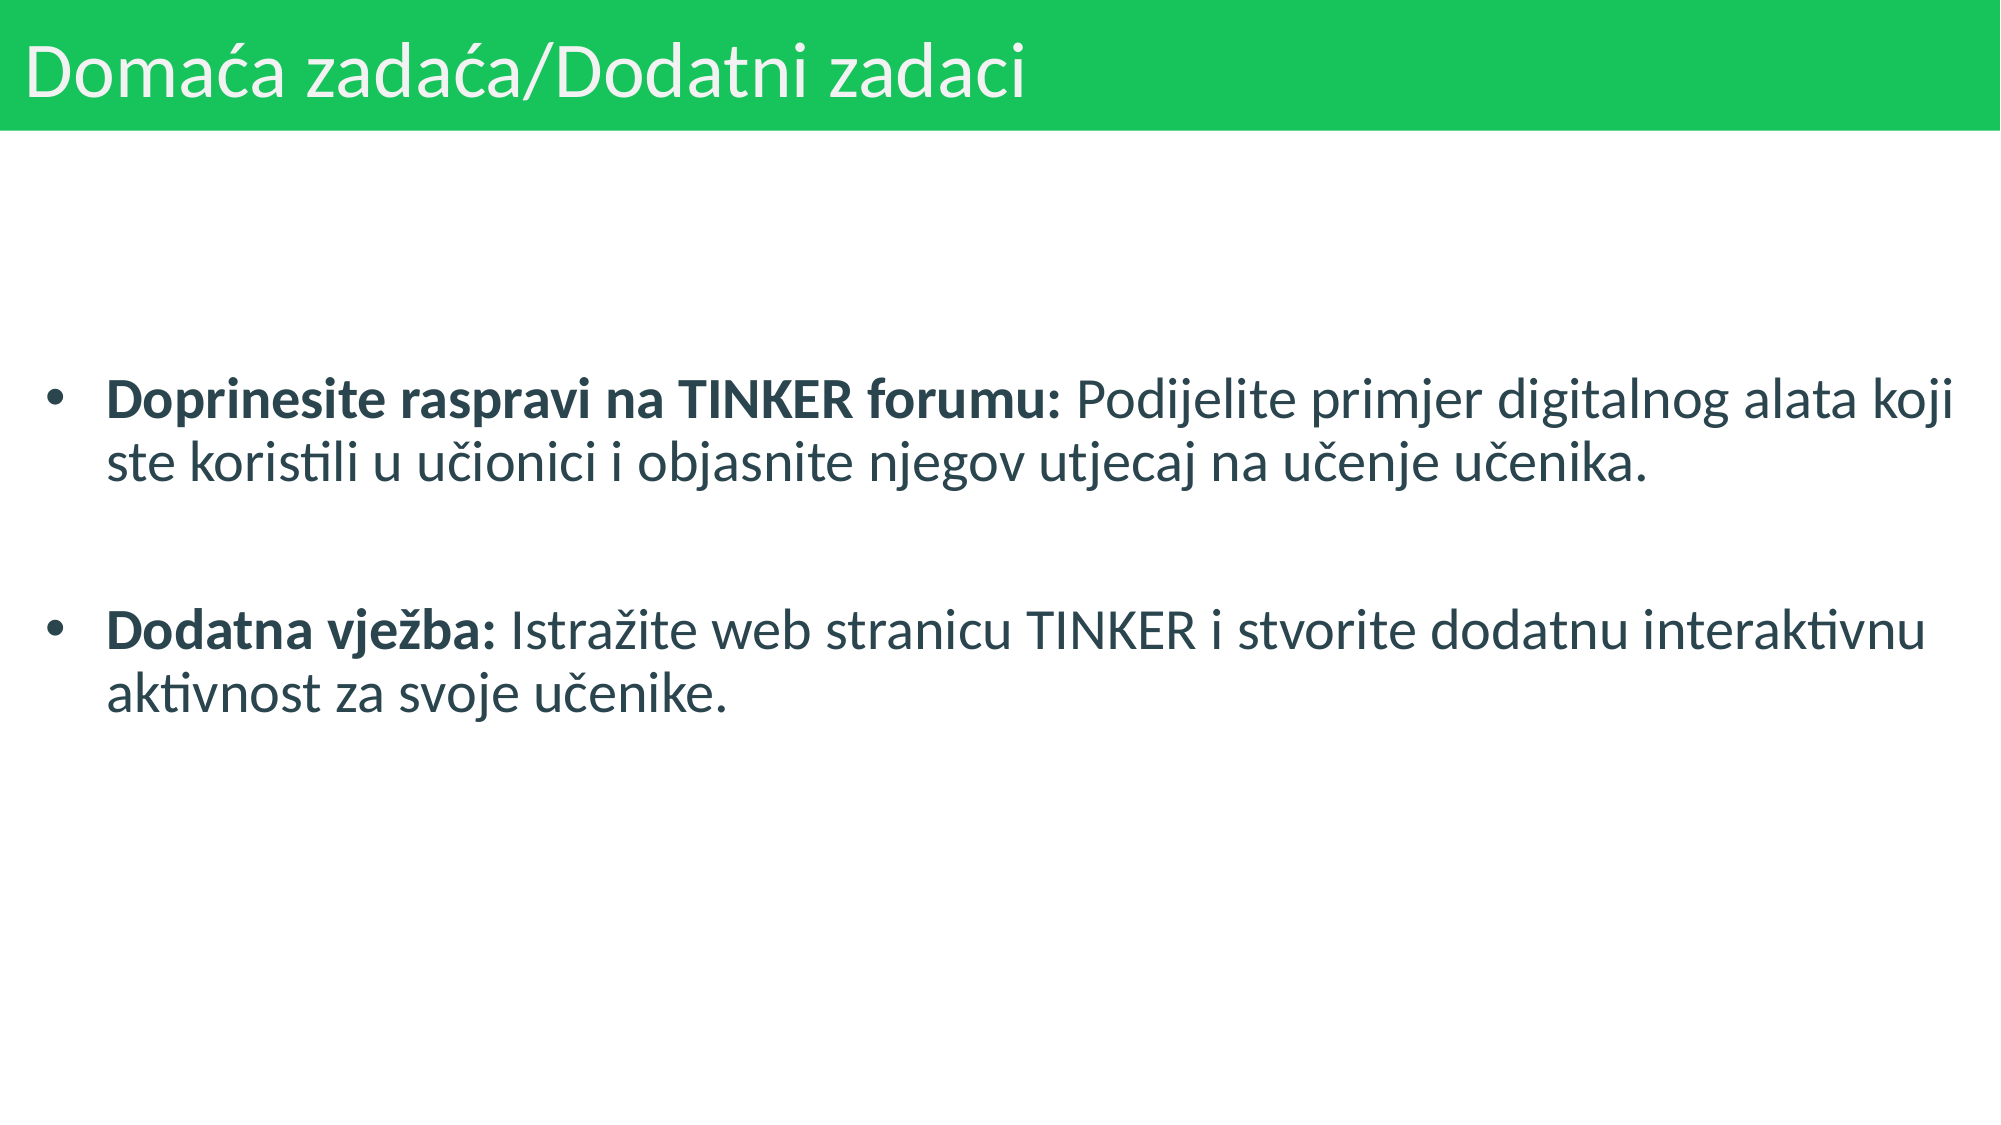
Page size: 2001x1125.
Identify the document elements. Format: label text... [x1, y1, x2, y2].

list Doprinesite raspravi na TINKER forumu: Podijelite primjer digitalnog alata koji ste koristili u učionici i objasnite njegov utjecaj na učenje učenika. Dodatna vježba: Istražite web stranicu TINKER i stvorite dodatnu interaktivnu aktivnost za svoje učenike. [16, 144, 1976, 1108]
title Domaća zadaća/Dodatni zadaci [16, 13, 1976, 131]
